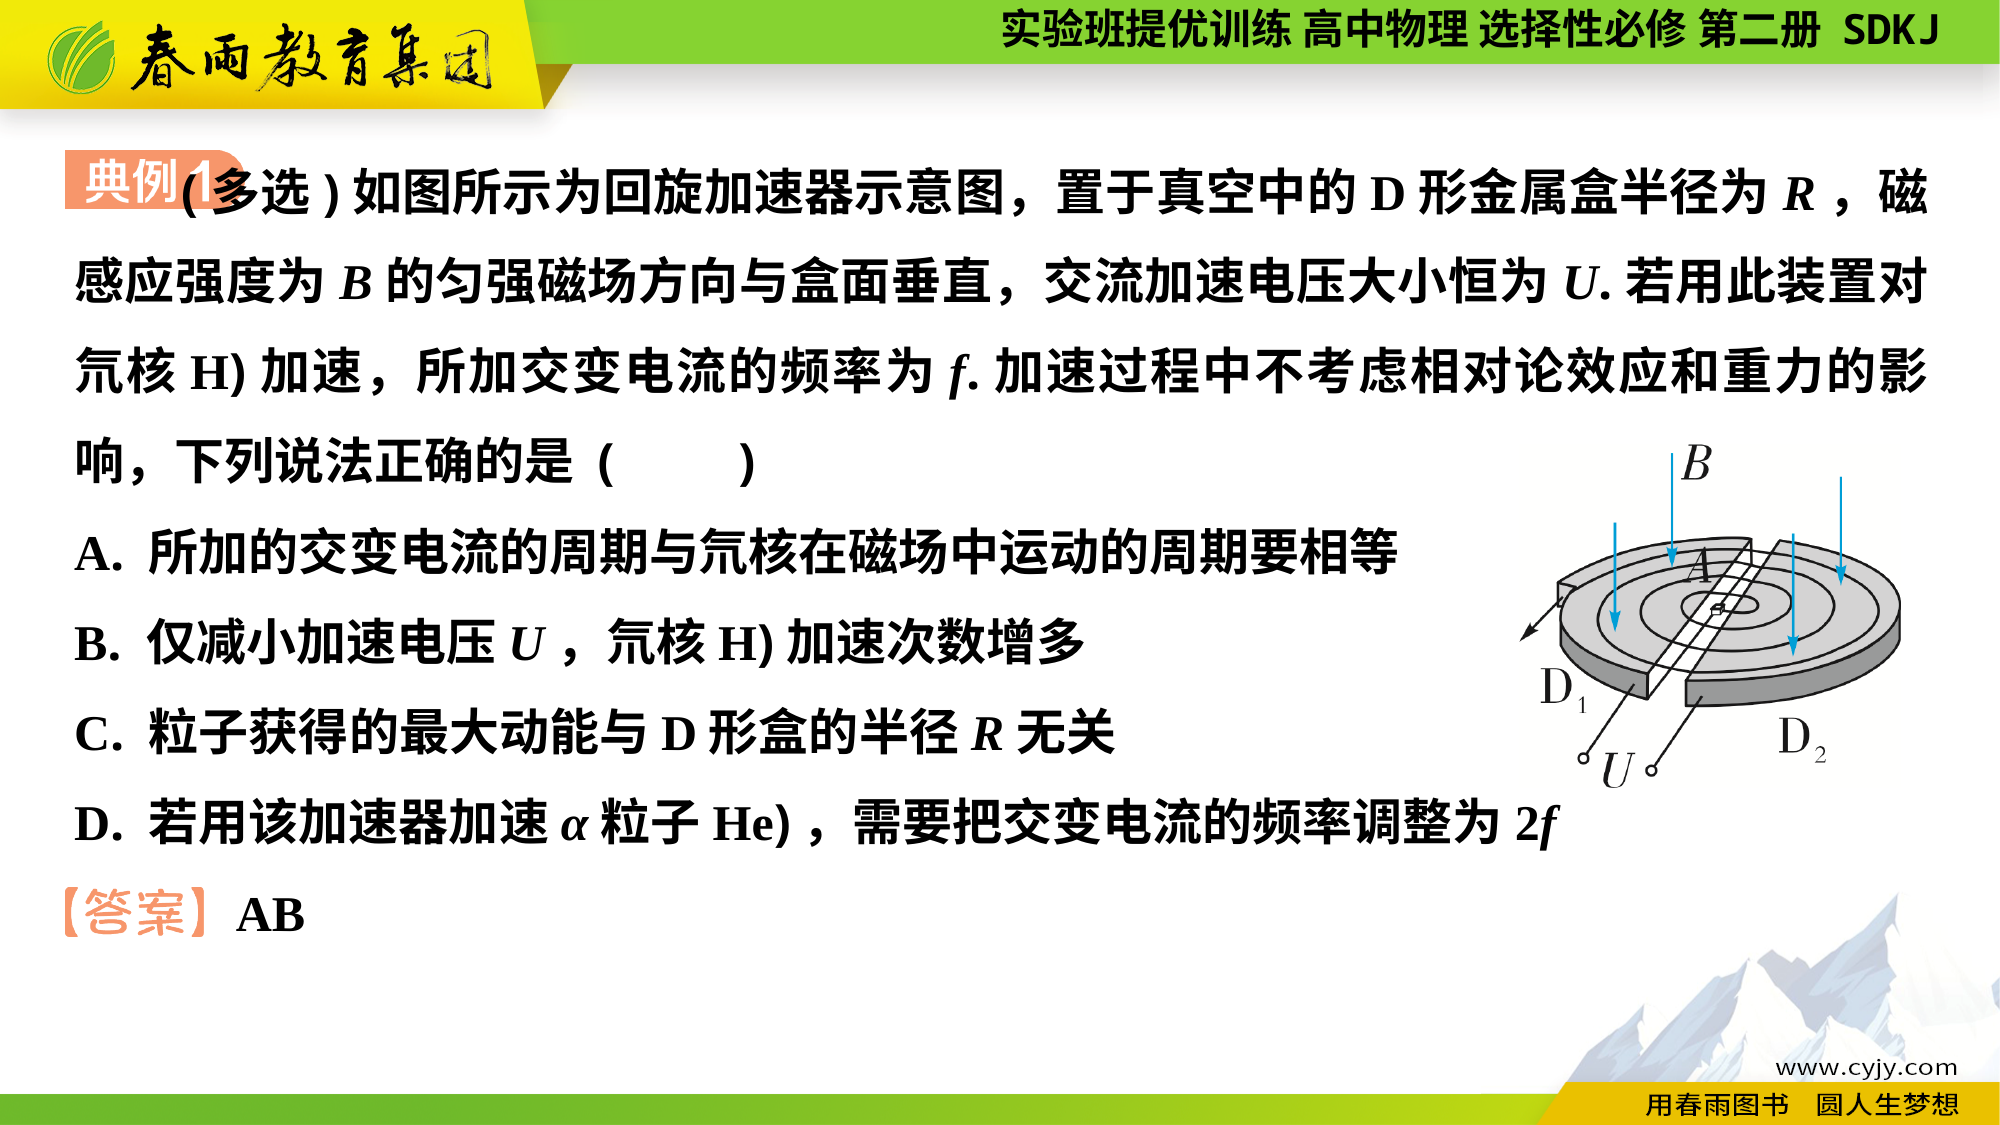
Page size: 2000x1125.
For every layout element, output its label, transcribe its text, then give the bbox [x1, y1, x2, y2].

text_box AB [220, 873, 320, 949]
picture [0, 0, 2000, 1125]
